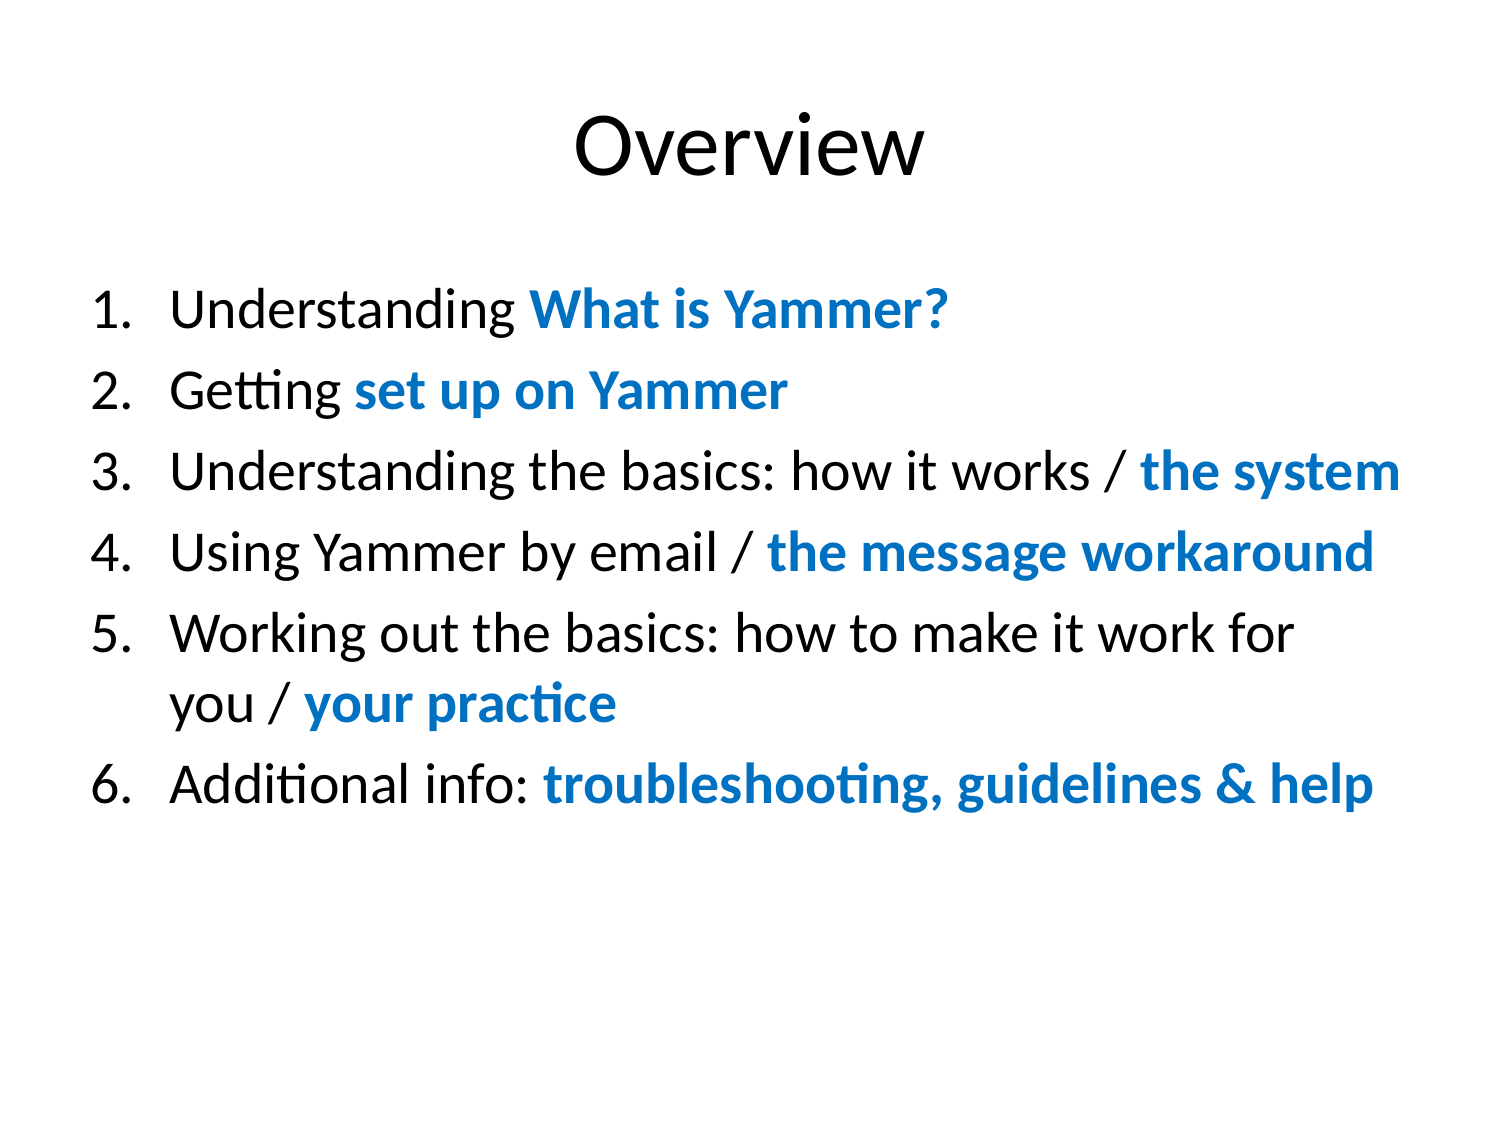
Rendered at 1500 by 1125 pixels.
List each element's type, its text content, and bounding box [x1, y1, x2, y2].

list Understanding What is Yammer? Getting set up on Yammer Understanding the basics: how it works / the system Using Yammer by email / the message workaround Working out the basics: how to make it work for you / your practice Additional info: troubleshooting, guidelines & help [75, 262, 1425, 1005]
title Overview [75, 45, 1425, 233]
